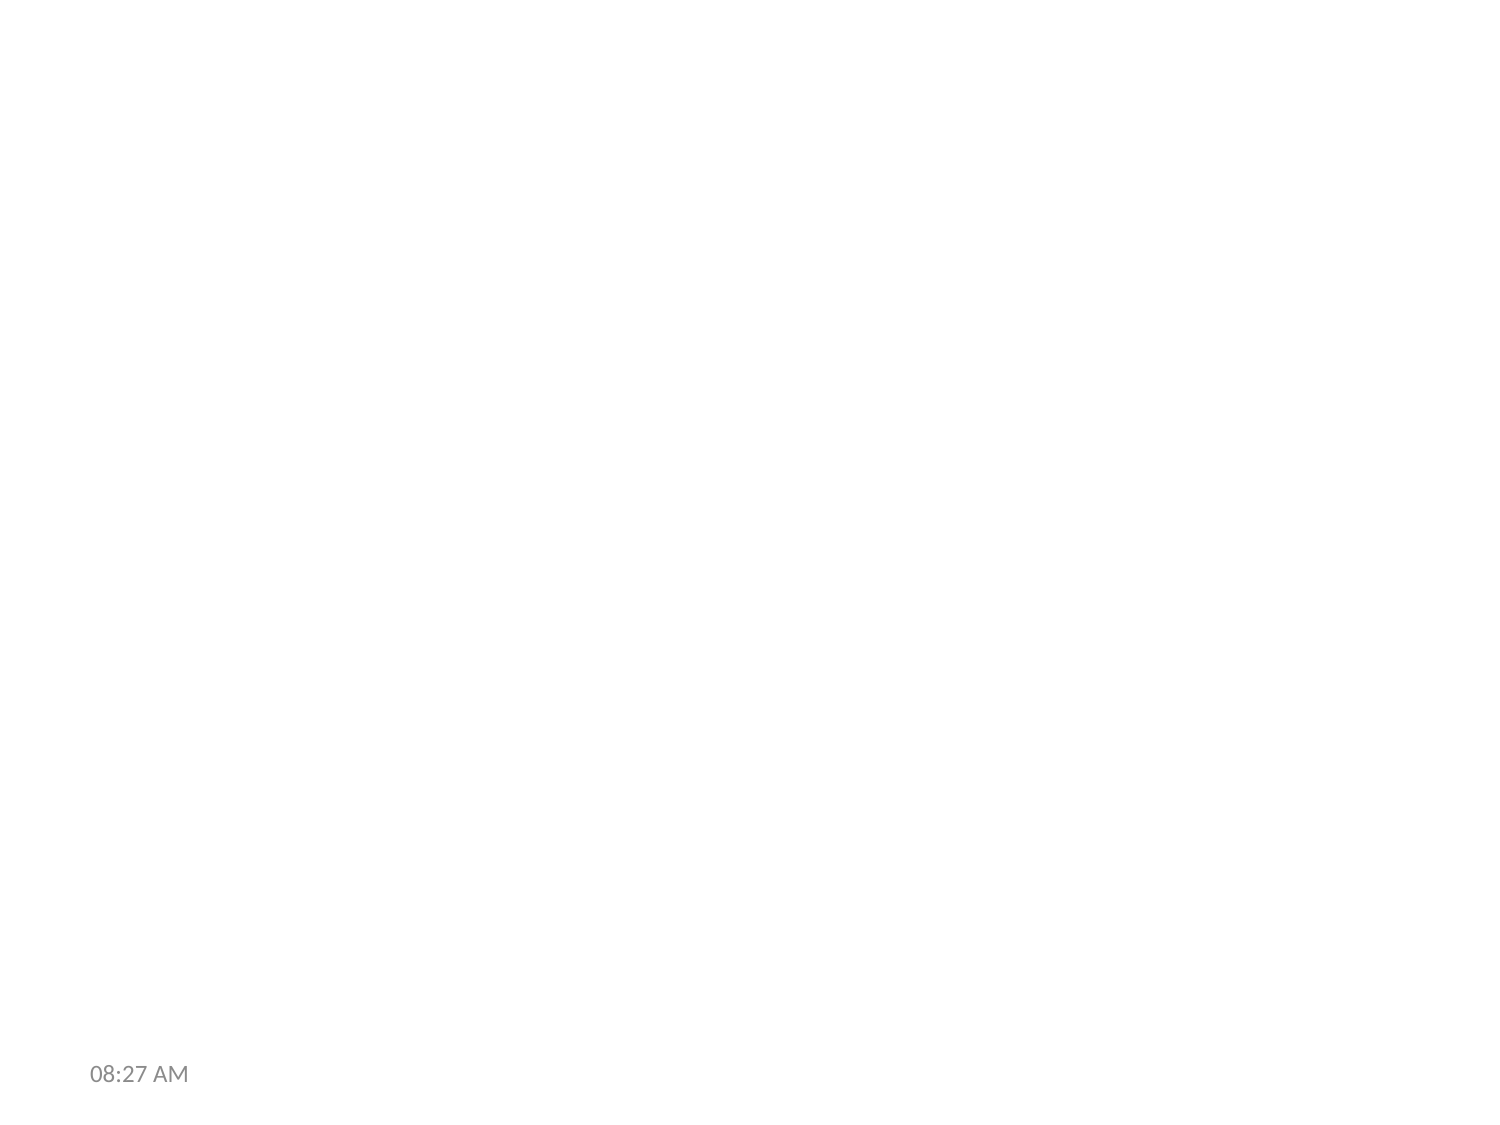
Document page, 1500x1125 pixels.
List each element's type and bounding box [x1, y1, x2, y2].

slide_number [75, 1042, 425, 1103]
